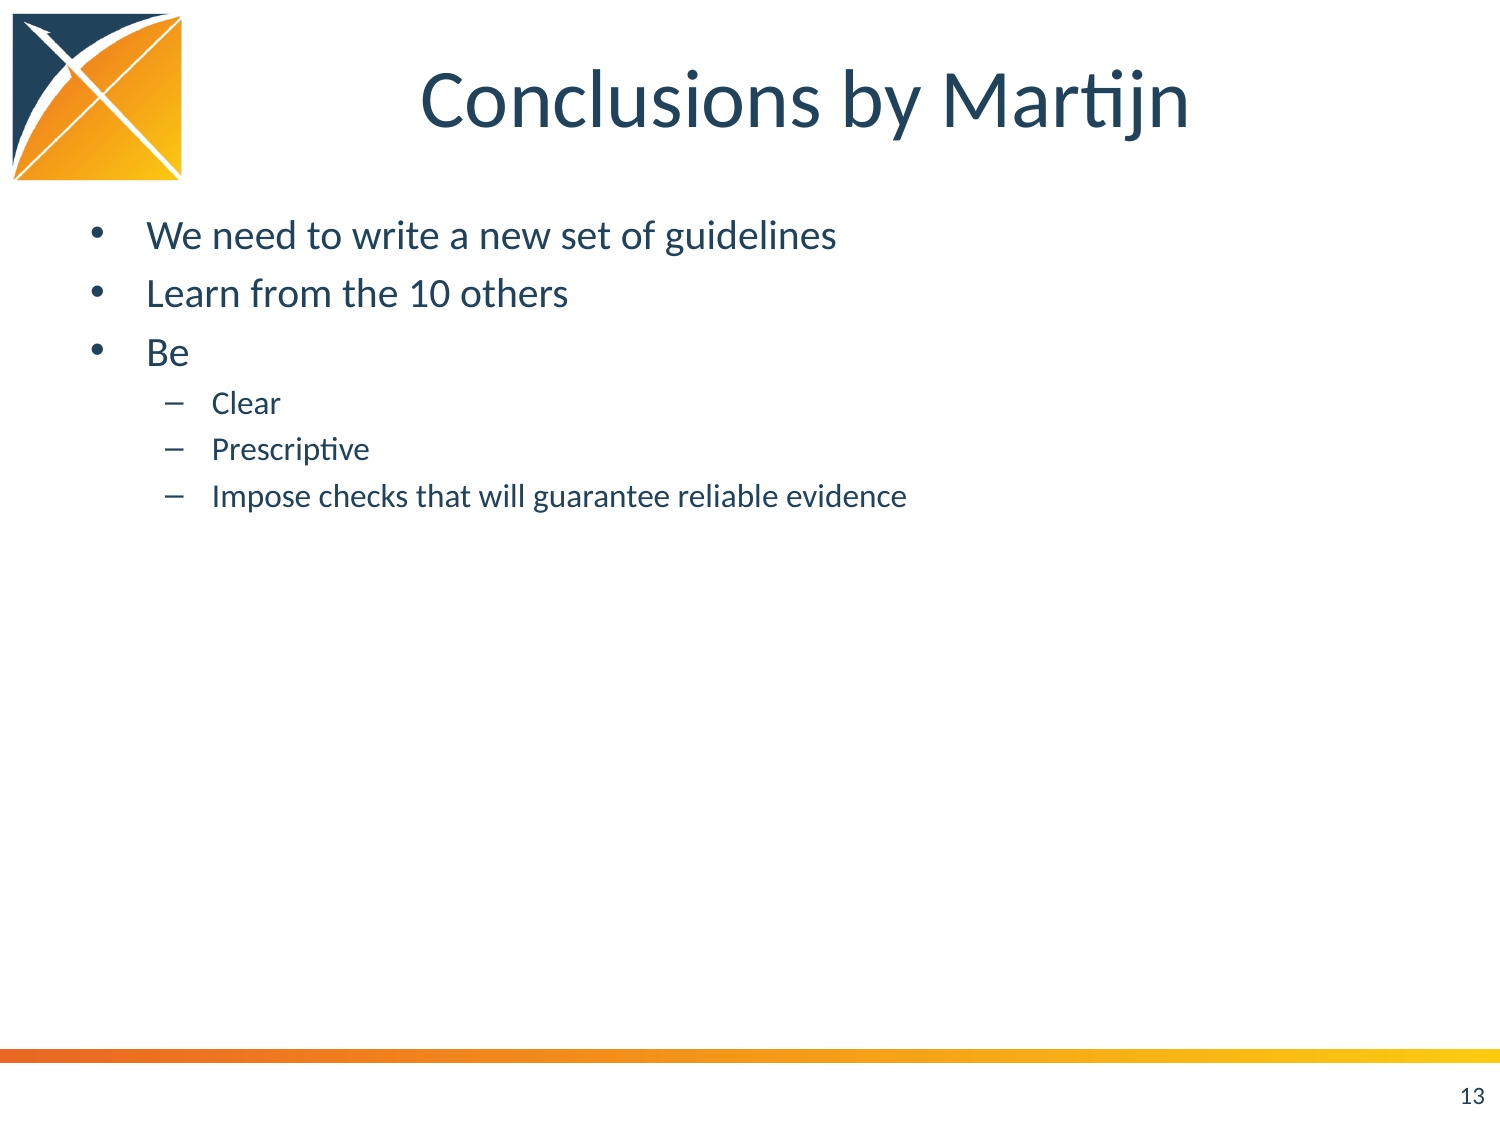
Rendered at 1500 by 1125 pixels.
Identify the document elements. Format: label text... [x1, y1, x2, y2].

title Conclusions by Martijn [187, 24, 1425, 163]
list We need to write a new set of guidelines Learn from the 10 others Be Clear Prescriptive Impose checks that will guarantee reliable evidence [75, 200, 1425, 1005]
picture [0, 0, 206, 200]
slide_number 13 [1149, 1065, 1500, 1125]
